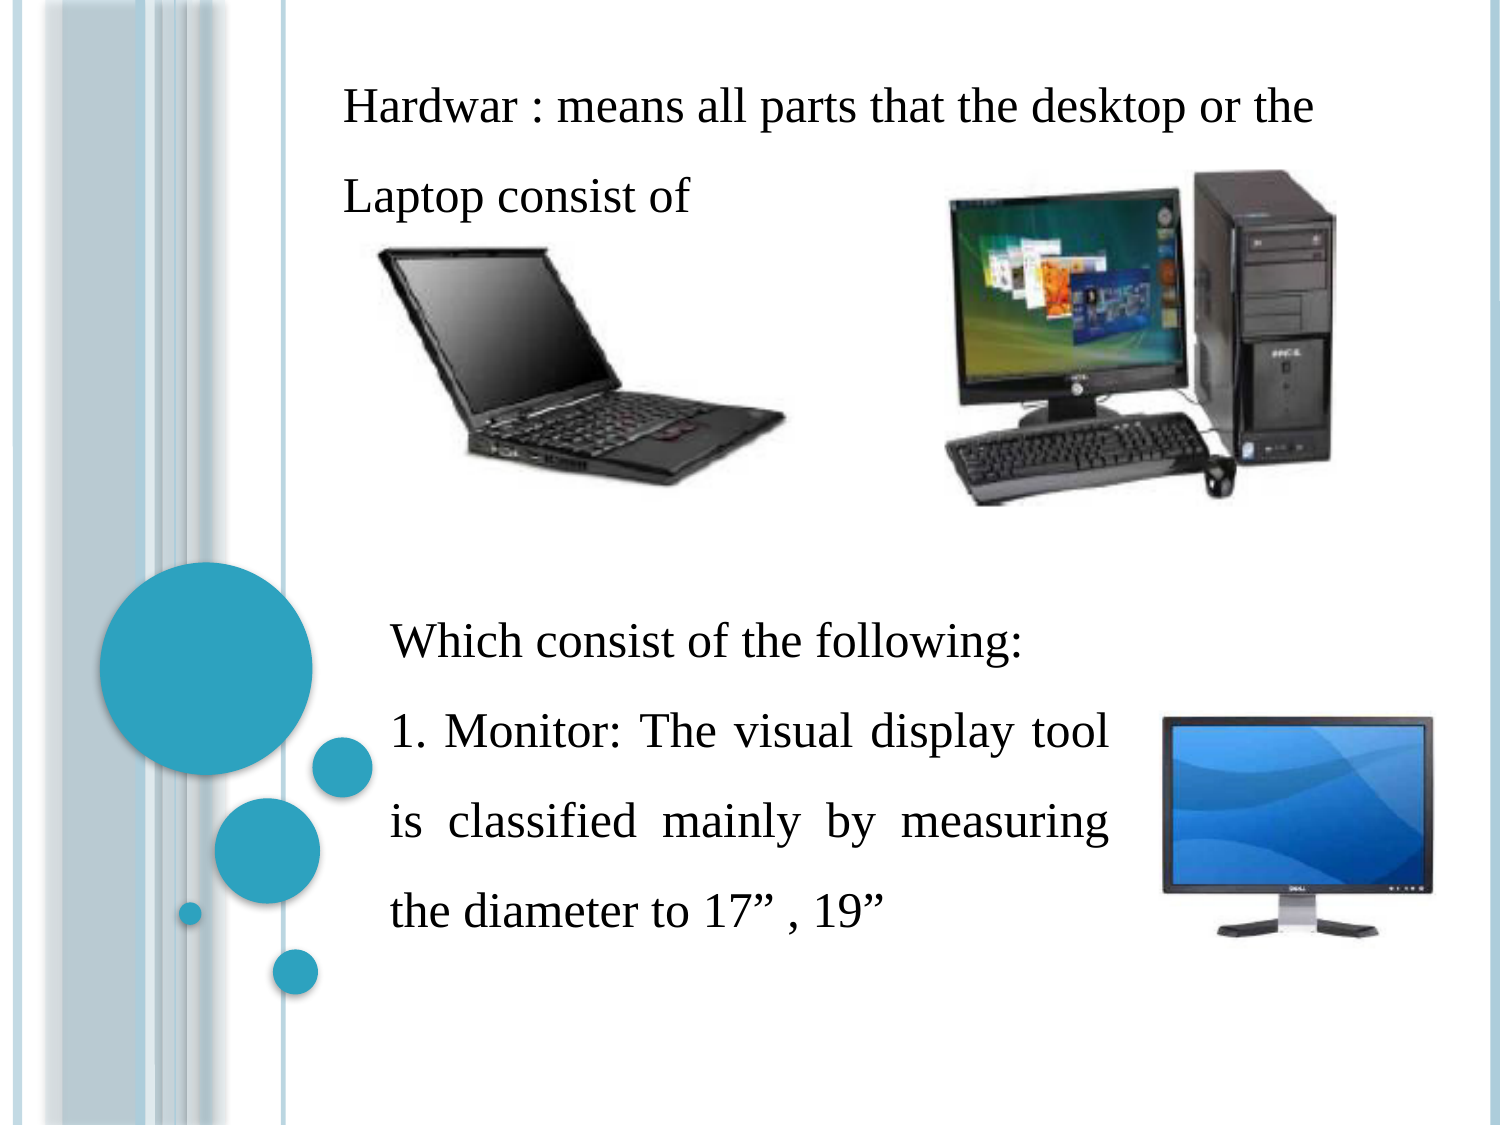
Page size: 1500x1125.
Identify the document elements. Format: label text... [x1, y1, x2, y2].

picture [327, 186, 798, 505]
picture [1124, 702, 1452, 959]
text_box Hardwar : means all parts that the desktop or the Laptop consist of [328, 35, 1348, 230]
text_box Which consist of the following: 1. Monitor: The visual display tool is classified mainly by measuring the diameter to 17” , 19” [374, 570, 1125, 946]
picture [876, 140, 1384, 528]
